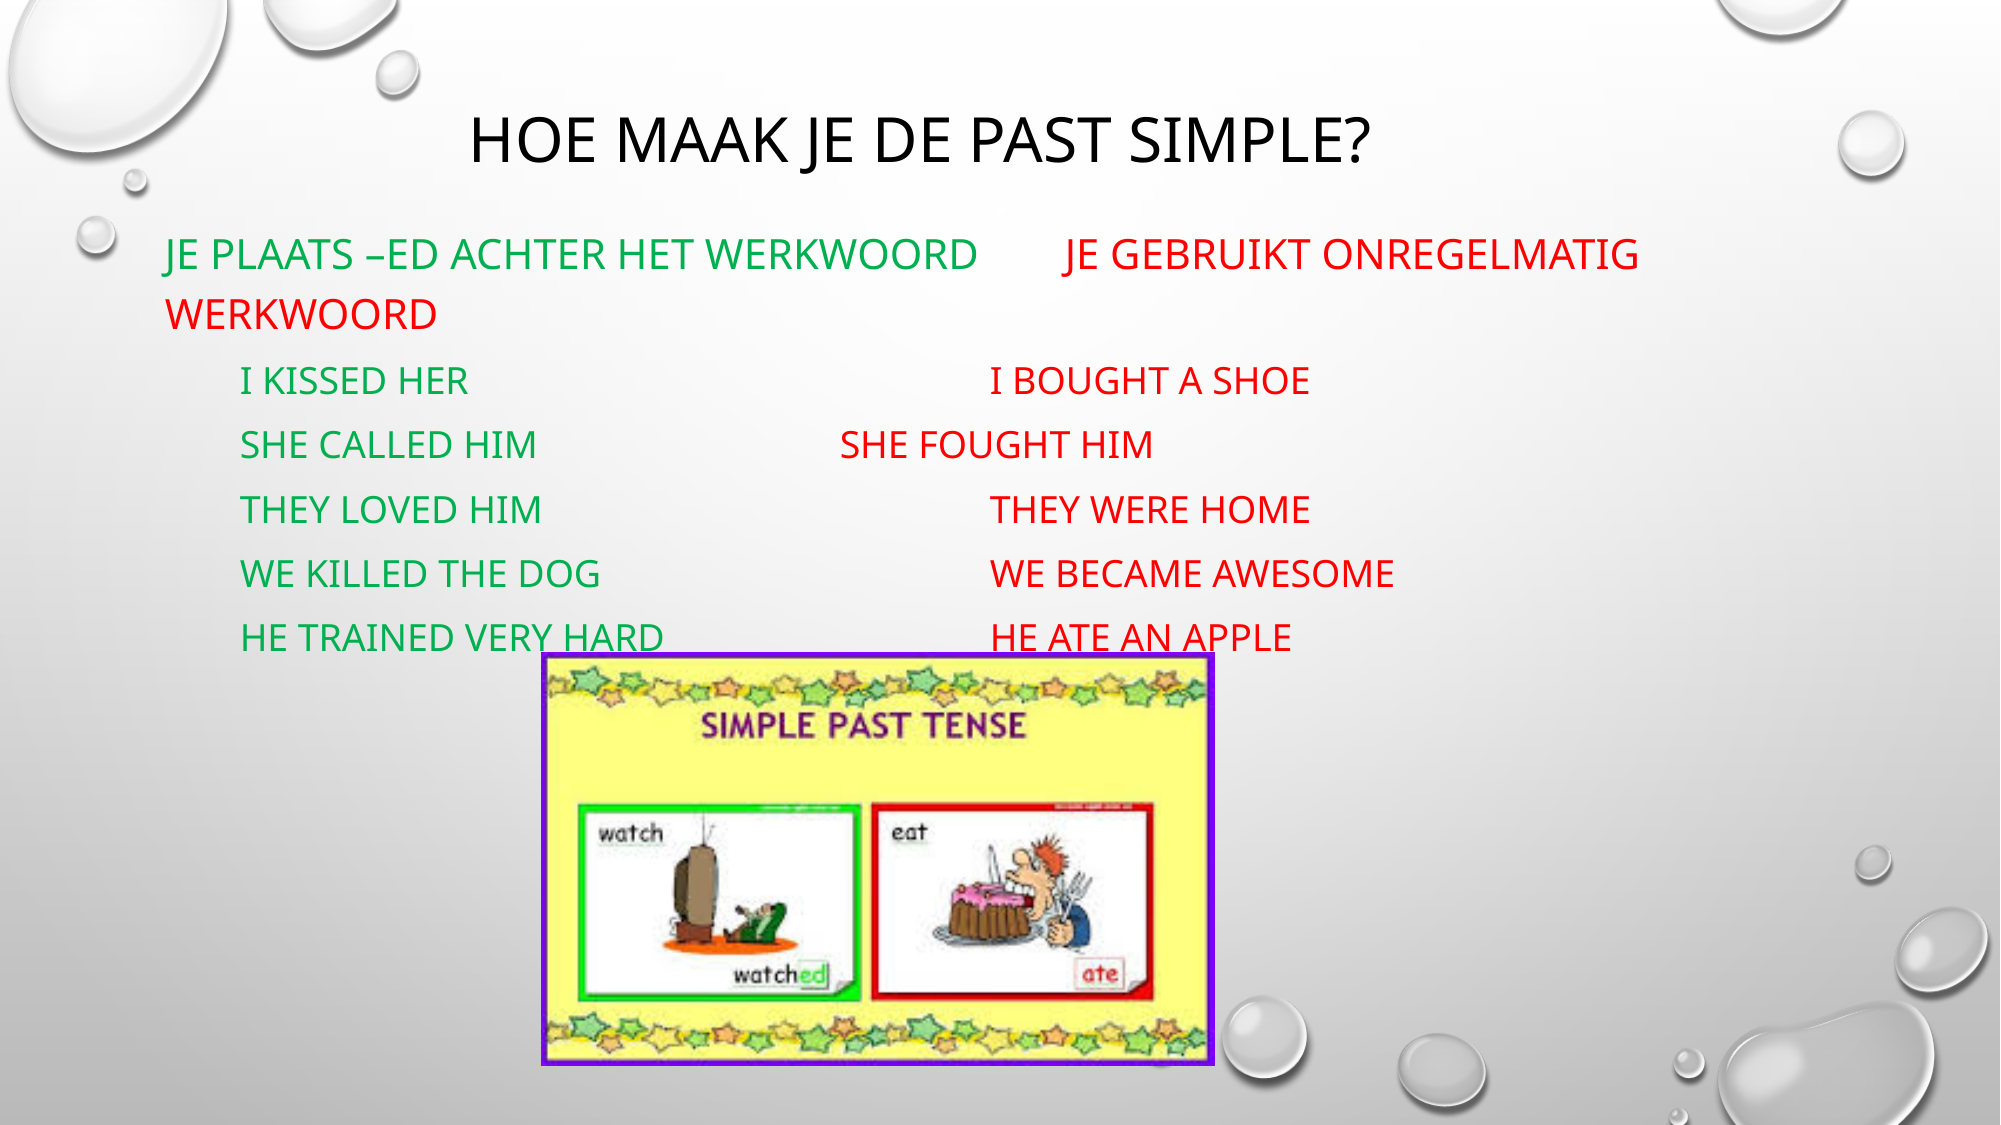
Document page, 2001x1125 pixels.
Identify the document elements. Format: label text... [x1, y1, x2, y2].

list Je plaats –ED achter het werkwoord Je gebruikt onregelmatig werkwoord I Kissed HER I bought a shoe SHE CALLED HIM She fought him THEY LOVED HIM They were home We killed the dog We became awesome He trained very hard He ate an apple [149, 210, 1850, 772]
title Hoe maak je de Past simple? [149, 101, 1691, 184]
picture [0, 0, 2000, 1125]
